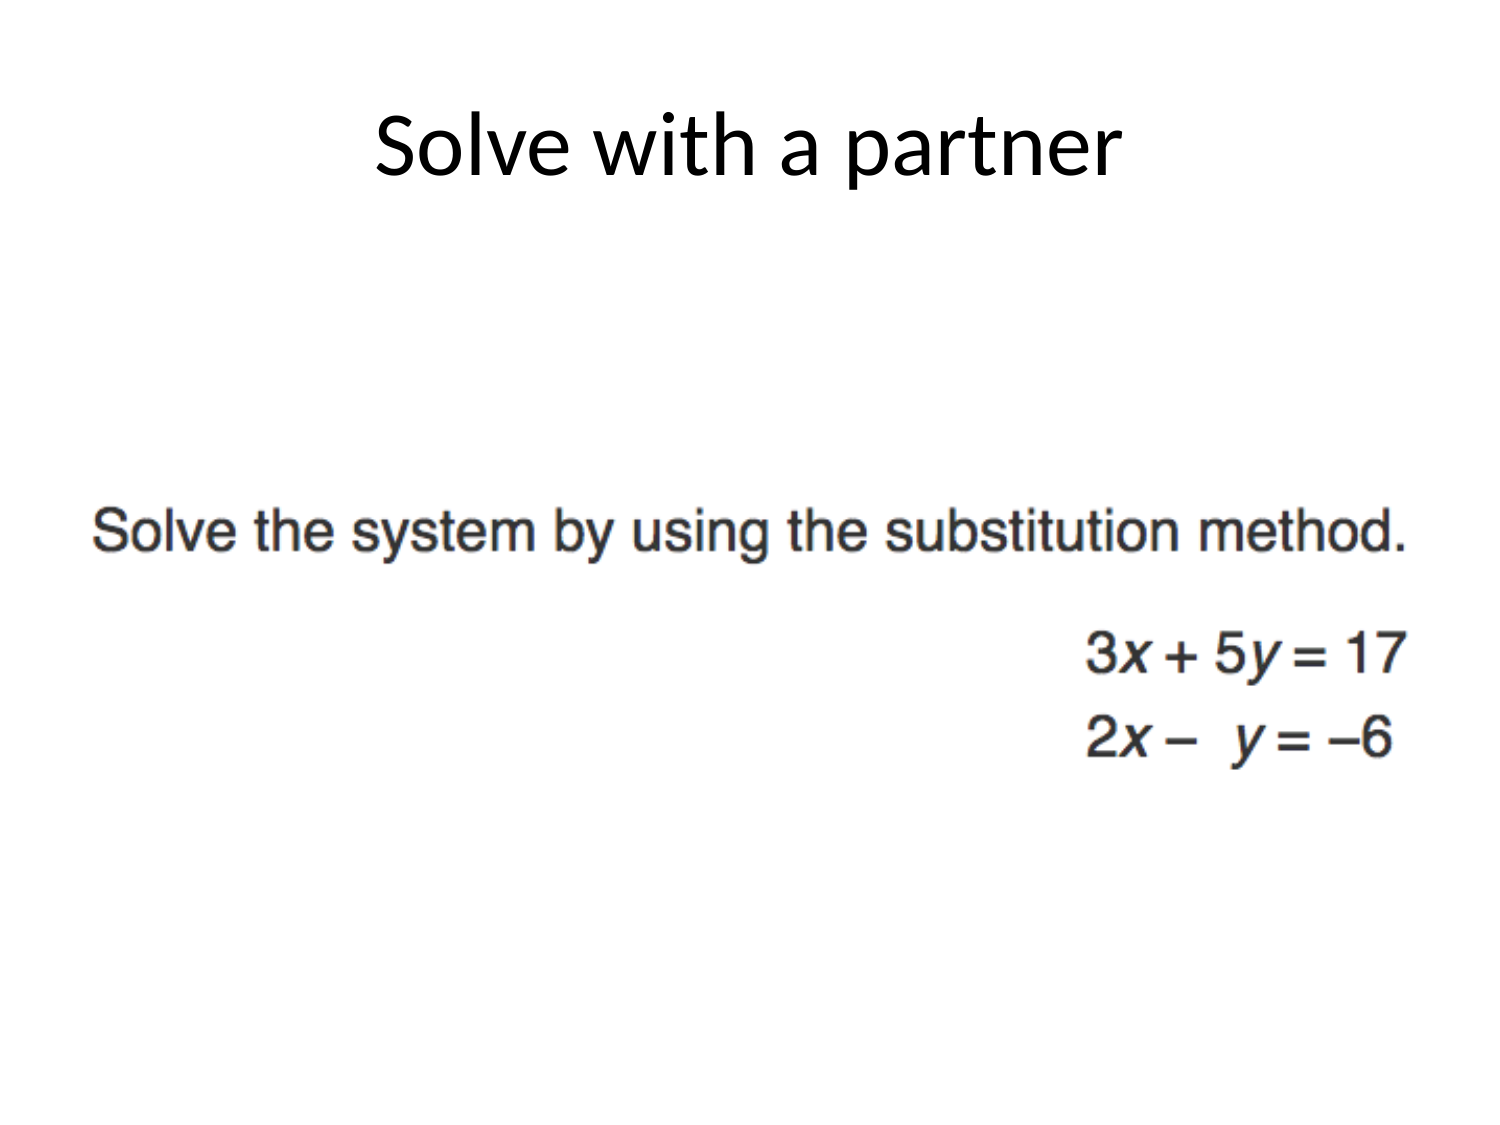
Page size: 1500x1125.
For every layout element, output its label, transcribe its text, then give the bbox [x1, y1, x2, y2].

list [74, 262, 1426, 1006]
title Solve with a partner [75, 45, 1425, 233]
